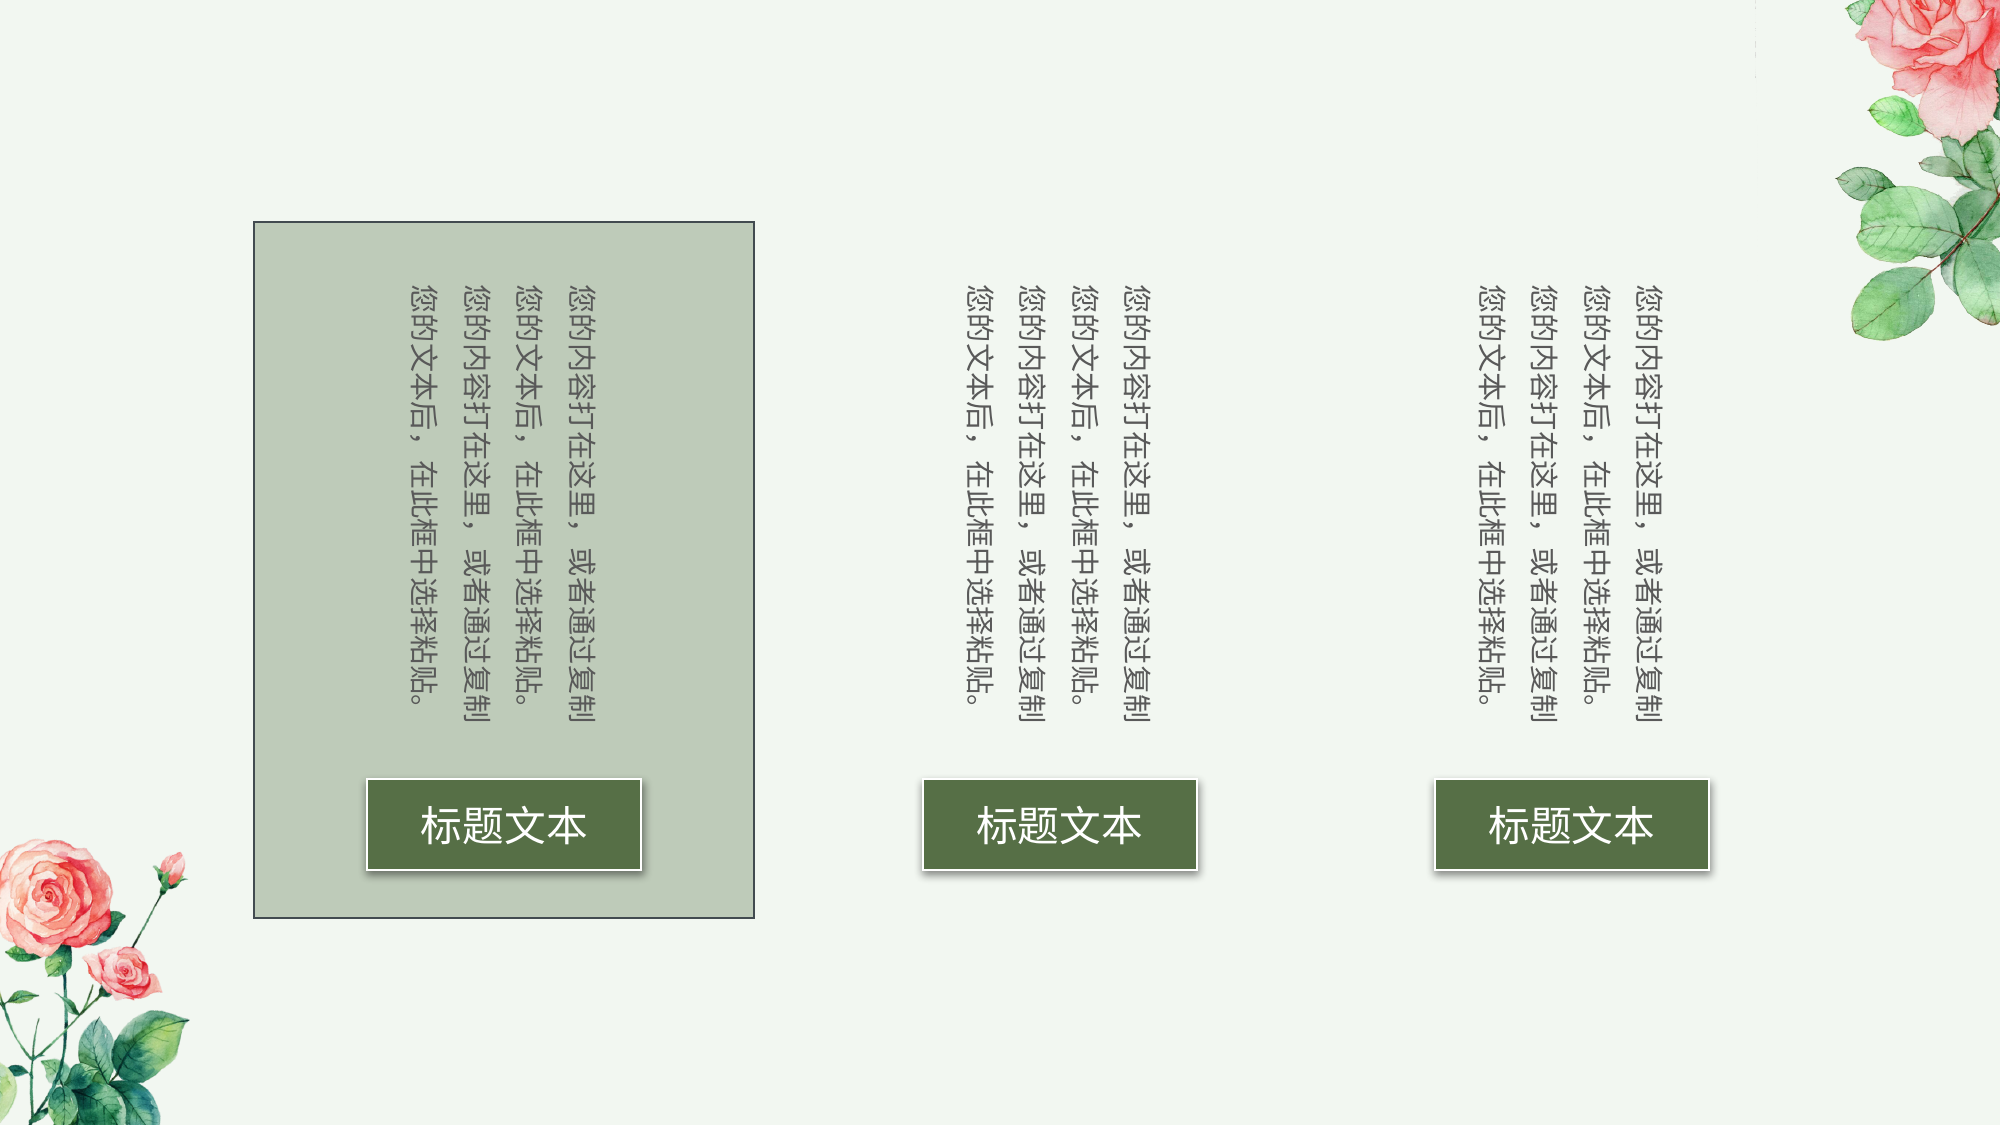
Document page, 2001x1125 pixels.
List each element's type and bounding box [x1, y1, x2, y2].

text_box [0, 0, 2000, 1125]
